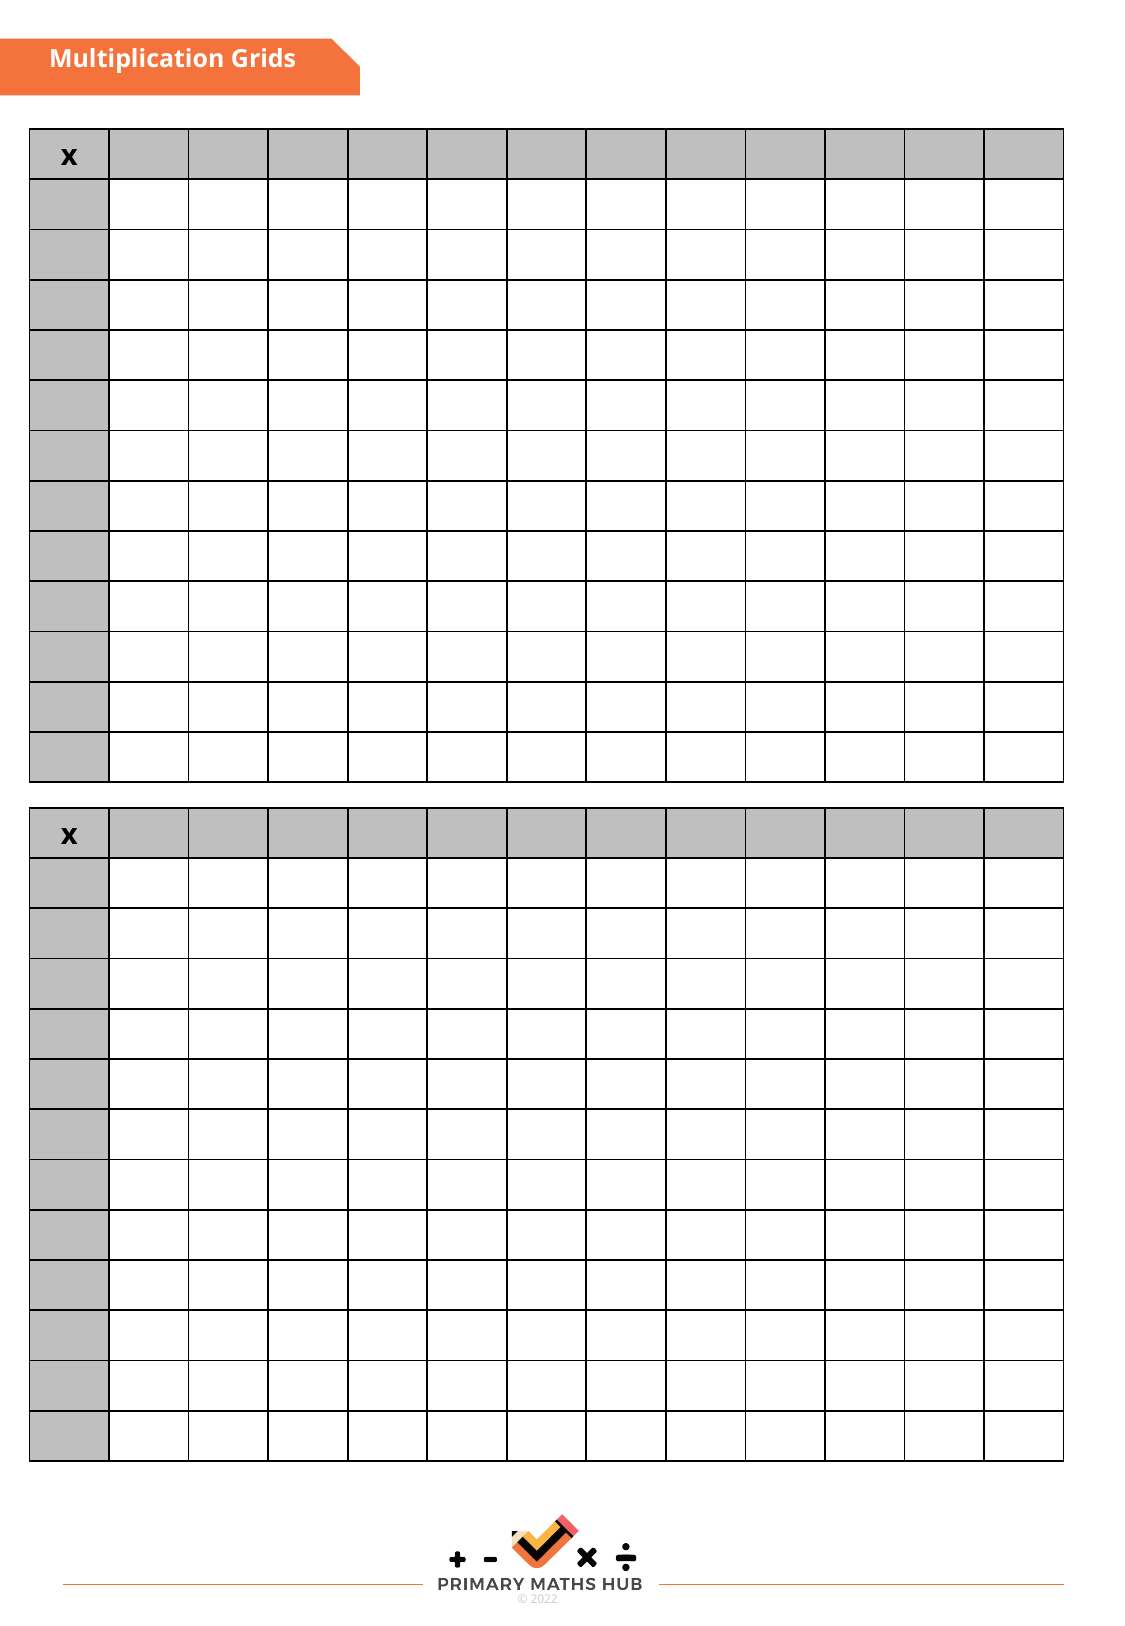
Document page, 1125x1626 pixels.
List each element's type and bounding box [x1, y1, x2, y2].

table_cell [349, 683, 426, 731]
table_cell [985, 582, 1063, 631]
text_box [429, 1584, 646, 1614]
table_header [349, 130, 426, 178]
table_cell [428, 230, 506, 279]
table_cell [189, 431, 267, 480]
table_cell [985, 1160, 1063, 1209]
table_cell [985, 230, 1063, 279]
table_cell [349, 1261, 426, 1309]
table_cell [826, 1060, 904, 1108]
table_cell [746, 1412, 824, 1460]
table_cell [985, 1060, 1063, 1108]
table_cell [905, 431, 983, 480]
table_cell [746, 582, 824, 631]
table_cell [30, 230, 108, 279]
table_cell [905, 859, 983, 907]
table_cell [349, 180, 426, 229]
table_cell [746, 1261, 824, 1309]
table_cell [905, 683, 983, 731]
table_cell [587, 683, 665, 731]
table_cell [587, 331, 665, 379]
table_cell [428, 281, 506, 329]
table_cell [826, 281, 904, 329]
table_cell [508, 1261, 585, 1309]
table_cell [189, 1361, 267, 1410]
table_cell [587, 1261, 665, 1309]
table_cell [587, 1361, 665, 1410]
table_cell [746, 1110, 824, 1159]
table_cell [349, 281, 426, 329]
table_cell [746, 180, 824, 229]
table_cell [667, 281, 745, 329]
table_cell [428, 1311, 506, 1360]
table_cell [349, 1060, 426, 1108]
table_cell [985, 1261, 1063, 1309]
table_cell [110, 733, 188, 781]
table_cell [189, 582, 267, 631]
table_cell [667, 909, 745, 958]
table_cell [349, 230, 426, 279]
table_cell [746, 959, 824, 1008]
table_cell [905, 1261, 983, 1309]
table_cell [587, 431, 665, 480]
table_cell [189, 1160, 267, 1209]
table_cell [667, 582, 745, 631]
table_cell [985, 1311, 1063, 1360]
table_cell [349, 859, 426, 907]
table_cell [30, 1110, 108, 1159]
table_cell [746, 1060, 824, 1108]
table_cell [826, 431, 904, 480]
table_cell [189, 959, 267, 1008]
table_header [110, 130, 188, 178]
table_cell [985, 909, 1063, 958]
table_cell [667, 1412, 745, 1460]
table_cell [508, 582, 585, 631]
table_cell [826, 1311, 904, 1360]
table_cell [746, 1311, 824, 1360]
table_header [667, 130, 745, 178]
table_cell [349, 431, 426, 480]
table_cell [349, 482, 426, 530]
table_cell [667, 230, 745, 279]
table_cell [110, 959, 188, 1008]
table_cell [746, 909, 824, 958]
table_cell [985, 733, 1063, 781]
table_cell [508, 281, 585, 329]
table_cell [667, 1361, 745, 1410]
table_cell [508, 1060, 585, 1108]
table_cell [428, 482, 506, 530]
table_cell [508, 381, 585, 430]
table_cell [30, 959, 108, 1008]
table_header [826, 809, 904, 857]
table_cell [905, 582, 983, 631]
table_cell [428, 180, 506, 229]
table_cell [746, 1010, 824, 1058]
table_cell [508, 180, 585, 229]
table_cell [428, 1261, 506, 1309]
table_cell [905, 1110, 983, 1159]
table_header [428, 130, 506, 178]
table_cell [30, 909, 108, 958]
table_cell [587, 1110, 665, 1159]
text_box [0, 37, 361, 97]
table_cell [269, 859, 347, 907]
table_cell [508, 909, 585, 958]
table_cell [30, 482, 108, 530]
table_cell [905, 1311, 983, 1360]
table_cell [905, 1160, 983, 1209]
table_cell [269, 1211, 347, 1259]
table_cell [30, 331, 108, 379]
table_cell [110, 381, 188, 430]
table_cell [667, 381, 745, 430]
table_header [349, 809, 426, 857]
table_cell [110, 683, 188, 731]
table_cell [189, 1060, 267, 1108]
table_cell [428, 1160, 506, 1209]
table_cell [30, 431, 108, 480]
table_cell [985, 381, 1063, 430]
table_cell [30, 733, 108, 781]
table_cell [905, 482, 983, 530]
table_cell [587, 482, 665, 530]
table_cell [269, 1160, 347, 1209]
table_cell [269, 482, 347, 530]
table_cell [587, 281, 665, 329]
table_cell [667, 1060, 745, 1108]
table_cell [826, 959, 904, 1008]
table_cell [110, 1010, 188, 1058]
table_cell [508, 331, 585, 379]
table_cell [826, 1010, 904, 1058]
table_cell [985, 180, 1063, 229]
table_cell [428, 959, 506, 1008]
table_cell [110, 1110, 188, 1159]
table_cell [110, 532, 188, 580]
table_header [826, 130, 904, 178]
table_cell [428, 1361, 506, 1410]
table_cell [110, 281, 188, 329]
table_cell [826, 859, 904, 907]
table_cell [667, 683, 745, 731]
table_cell [985, 281, 1063, 329]
table_cell [110, 1361, 188, 1410]
table_cell [110, 1060, 188, 1108]
table_cell [189, 909, 267, 958]
table_cell [587, 859, 665, 907]
table_cell [428, 733, 506, 781]
table_cell [587, 1211, 665, 1259]
table_cell [269, 959, 347, 1008]
table_cell [428, 632, 506, 681]
table_header [428, 809, 506, 857]
table_cell [189, 1010, 267, 1058]
table_cell [826, 532, 904, 580]
table_cell [826, 180, 904, 229]
table_cell [508, 1010, 585, 1058]
table_cell [189, 1261, 267, 1309]
table_cell [667, 1261, 745, 1309]
table_cell [349, 1311, 426, 1360]
table_cell [826, 1261, 904, 1309]
table_cell [30, 381, 108, 430]
table_cell [189, 230, 267, 279]
table_cell [746, 482, 824, 530]
table_cell [110, 582, 188, 631]
table_cell [826, 1160, 904, 1209]
table_cell [667, 733, 745, 781]
table_cell [985, 1361, 1063, 1410]
table_cell [905, 733, 983, 781]
table_cell [905, 909, 983, 958]
table_cell [30, 180, 108, 229]
table_cell [905, 1412, 983, 1460]
table_cell [30, 532, 108, 580]
table_cell [905, 1361, 983, 1410]
table_cell [110, 482, 188, 530]
table_cell [269, 1060, 347, 1108]
table_cell [985, 859, 1063, 907]
table_cell [349, 1110, 426, 1159]
table_cell [189, 180, 267, 229]
table_cell [110, 1160, 188, 1209]
table_cell [428, 1211, 506, 1259]
table_cell [587, 632, 665, 681]
table_cell [428, 859, 506, 907]
table_cell [667, 532, 745, 580]
table_cell [746, 1361, 824, 1410]
table_header [985, 130, 1063, 178]
table_cell [349, 1361, 426, 1410]
table_cell [667, 632, 745, 681]
table_header [110, 809, 188, 857]
table_cell [110, 431, 188, 480]
table_cell [905, 959, 983, 1008]
table_cell [905, 1211, 983, 1259]
table_cell [508, 1211, 585, 1259]
table_cell [269, 1010, 347, 1058]
table_cell [746, 859, 824, 907]
table_cell [985, 1412, 1063, 1460]
table_cell [30, 1412, 108, 1460]
table_cell [189, 331, 267, 379]
table_cell [667, 180, 745, 229]
table_cell [269, 1361, 347, 1410]
table_header [508, 130, 585, 178]
table_cell [110, 909, 188, 958]
table_cell [826, 1211, 904, 1259]
table_cell [667, 1160, 745, 1209]
table_cell [30, 1060, 108, 1108]
table_cell [746, 1211, 824, 1259]
table_cell [110, 1412, 188, 1460]
table_cell [508, 431, 585, 480]
table_cell [269, 1311, 347, 1360]
table_cell [905, 632, 983, 681]
table_header [508, 809, 585, 857]
table_cell [985, 959, 1063, 1008]
table_cell [508, 1110, 585, 1159]
table_cell [587, 582, 665, 631]
table_header [905, 130, 983, 178]
table_cell [110, 632, 188, 681]
table_cell [349, 1010, 426, 1058]
table_cell [826, 1412, 904, 1460]
table_cell [587, 1160, 665, 1209]
table_cell [746, 1160, 824, 1209]
table_cell [587, 1010, 665, 1058]
table_cell [189, 381, 267, 430]
table_cell [349, 331, 426, 379]
table_cell [746, 733, 824, 781]
table_cell [587, 381, 665, 430]
table_header [189, 130, 267, 178]
table_cell [667, 959, 745, 1008]
table_cell [746, 431, 824, 480]
table_cell [189, 1110, 267, 1159]
table_cell [30, 582, 108, 631]
table_cell [30, 1211, 108, 1259]
table_cell [110, 859, 188, 907]
table_cell [30, 632, 108, 681]
table_cell [269, 733, 347, 781]
table_cell [905, 1060, 983, 1108]
table_cell [587, 1311, 665, 1360]
table_cell [269, 532, 347, 580]
table_cell [269, 281, 347, 329]
table_cell [826, 482, 904, 530]
table_cell [826, 909, 904, 958]
table_cell [985, 632, 1063, 681]
table_cell [587, 230, 665, 279]
table_cell [587, 1060, 665, 1108]
table_cell [110, 1211, 188, 1259]
table_cell [428, 1060, 506, 1108]
table_cell [746, 381, 824, 430]
table_header [587, 130, 665, 178]
table_cell [508, 230, 585, 279]
table_cell [667, 1010, 745, 1058]
table_cell [985, 683, 1063, 731]
table_cell [30, 1361, 108, 1410]
table_cell [349, 1160, 426, 1209]
table_cell [349, 909, 426, 958]
table_cell [508, 1160, 585, 1209]
table_header [667, 809, 745, 857]
table_cell [30, 281, 108, 329]
table_cell [269, 582, 347, 631]
table_cell [587, 909, 665, 958]
table_cell [189, 1311, 267, 1360]
table_cell [349, 381, 426, 430]
table_cell [746, 230, 824, 279]
table_cell [826, 381, 904, 430]
table_header [746, 809, 824, 857]
table_cell [349, 1412, 426, 1460]
table_header [30, 809, 108, 857]
table_header [746, 130, 824, 178]
table_cell [110, 331, 188, 379]
table_cell [349, 733, 426, 781]
table_header [905, 809, 983, 857]
table_cell [985, 532, 1063, 580]
table_cell [269, 909, 347, 958]
table_cell [189, 733, 267, 781]
table_cell [428, 1110, 506, 1159]
table_cell [905, 331, 983, 379]
table_cell [985, 1211, 1063, 1259]
table_cell [428, 1412, 506, 1460]
picture [432, 1512, 648, 1597]
table_cell [269, 431, 347, 480]
table_cell [826, 1361, 904, 1410]
table_cell [189, 683, 267, 731]
table_cell [508, 1361, 585, 1410]
table_cell [428, 683, 506, 731]
table_cell [189, 532, 267, 580]
table_cell [269, 230, 347, 279]
table_cell [985, 331, 1063, 379]
table_cell [508, 959, 585, 1008]
table_cell [269, 683, 347, 731]
table_header [587, 809, 665, 857]
table_cell [189, 1412, 267, 1460]
table_cell [30, 1010, 108, 1058]
table_cell [428, 532, 506, 580]
table_cell [110, 230, 188, 279]
table_cell [826, 582, 904, 631]
table_cell [905, 281, 983, 329]
table_cell [508, 482, 585, 530]
table_cell [269, 331, 347, 379]
table_cell [349, 632, 426, 681]
table_cell [428, 381, 506, 430]
table_cell [30, 859, 108, 907]
table_cell [667, 1110, 745, 1159]
table_cell [905, 381, 983, 430]
table_cell [508, 733, 585, 781]
table_cell [349, 582, 426, 631]
table_cell [508, 683, 585, 731]
table_cell [667, 859, 745, 907]
table_header [30, 130, 108, 178]
table_cell [746, 683, 824, 731]
table_cell [667, 1211, 745, 1259]
table_cell [269, 381, 347, 430]
table_cell [746, 532, 824, 580]
table_cell [746, 331, 824, 379]
table_cell [587, 532, 665, 580]
table_cell [587, 180, 665, 229]
table_cell [189, 1211, 267, 1259]
table_cell [508, 1412, 585, 1460]
table_cell [428, 431, 506, 480]
table_cell [30, 1261, 108, 1309]
table_cell [826, 230, 904, 279]
table_cell [826, 632, 904, 681]
table_cell [508, 632, 585, 681]
table_cell [746, 281, 824, 329]
table_cell [826, 331, 904, 379]
table_cell [110, 1261, 188, 1309]
table_cell [349, 532, 426, 580]
table_cell [985, 1010, 1063, 1058]
table_cell [189, 632, 267, 681]
table_cell [667, 431, 745, 480]
table_cell [508, 1311, 585, 1360]
table_cell [508, 532, 585, 580]
table_cell [826, 1110, 904, 1159]
table_cell [985, 482, 1063, 530]
table_cell [269, 632, 347, 681]
table_cell [30, 1311, 108, 1360]
table_cell [667, 482, 745, 530]
table_cell [746, 632, 824, 681]
table_header [189, 809, 267, 857]
table_cell [587, 733, 665, 781]
table_cell [587, 959, 665, 1008]
table_cell [428, 582, 506, 631]
table_cell [587, 1412, 665, 1460]
table_cell [269, 1110, 347, 1159]
table_cell [269, 180, 347, 229]
table_header [985, 809, 1063, 857]
table_header [269, 809, 347, 857]
table_cell [428, 909, 506, 958]
table_cell [349, 1211, 426, 1259]
table_cell [905, 1010, 983, 1058]
table_cell [189, 281, 267, 329]
table_cell [110, 180, 188, 229]
table_cell [189, 482, 267, 530]
table_cell [30, 1160, 108, 1209]
table_cell [428, 1010, 506, 1058]
table_cell [985, 1110, 1063, 1159]
table_cell [428, 331, 506, 379]
table_cell [667, 331, 745, 379]
table_cell [508, 859, 585, 907]
table_cell [826, 733, 904, 781]
table_cell [826, 683, 904, 731]
table_cell [30, 683, 108, 731]
table_cell [985, 431, 1063, 480]
table_cell [349, 959, 426, 1008]
table_cell [905, 230, 983, 279]
table_cell [905, 180, 983, 229]
table_cell [110, 1311, 188, 1360]
table_cell [269, 1412, 347, 1460]
table_cell [667, 1311, 745, 1360]
table_cell [269, 1261, 347, 1309]
table_header [269, 130, 347, 178]
table_cell [905, 532, 983, 580]
table_cell [189, 859, 267, 907]
